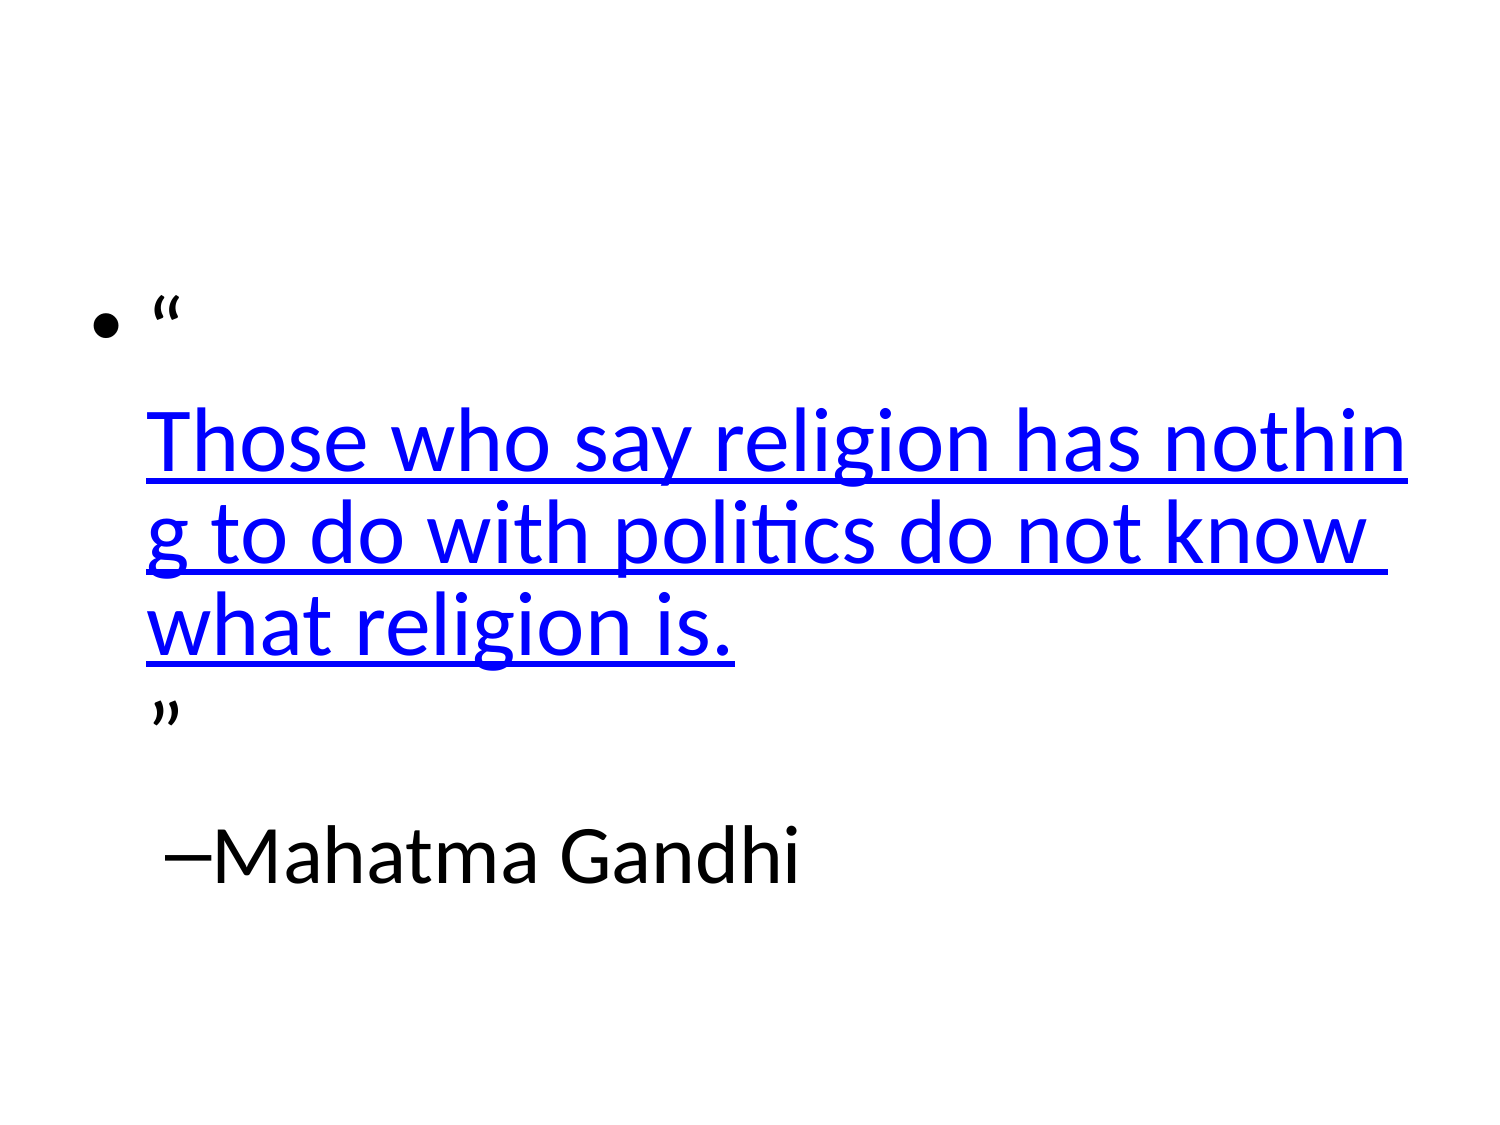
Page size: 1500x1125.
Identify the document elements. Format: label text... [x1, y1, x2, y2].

list “Those who say religion has nothing to do with politics do not know what religion is.” Mahatma Gandhi [75, 262, 1425, 1005]
